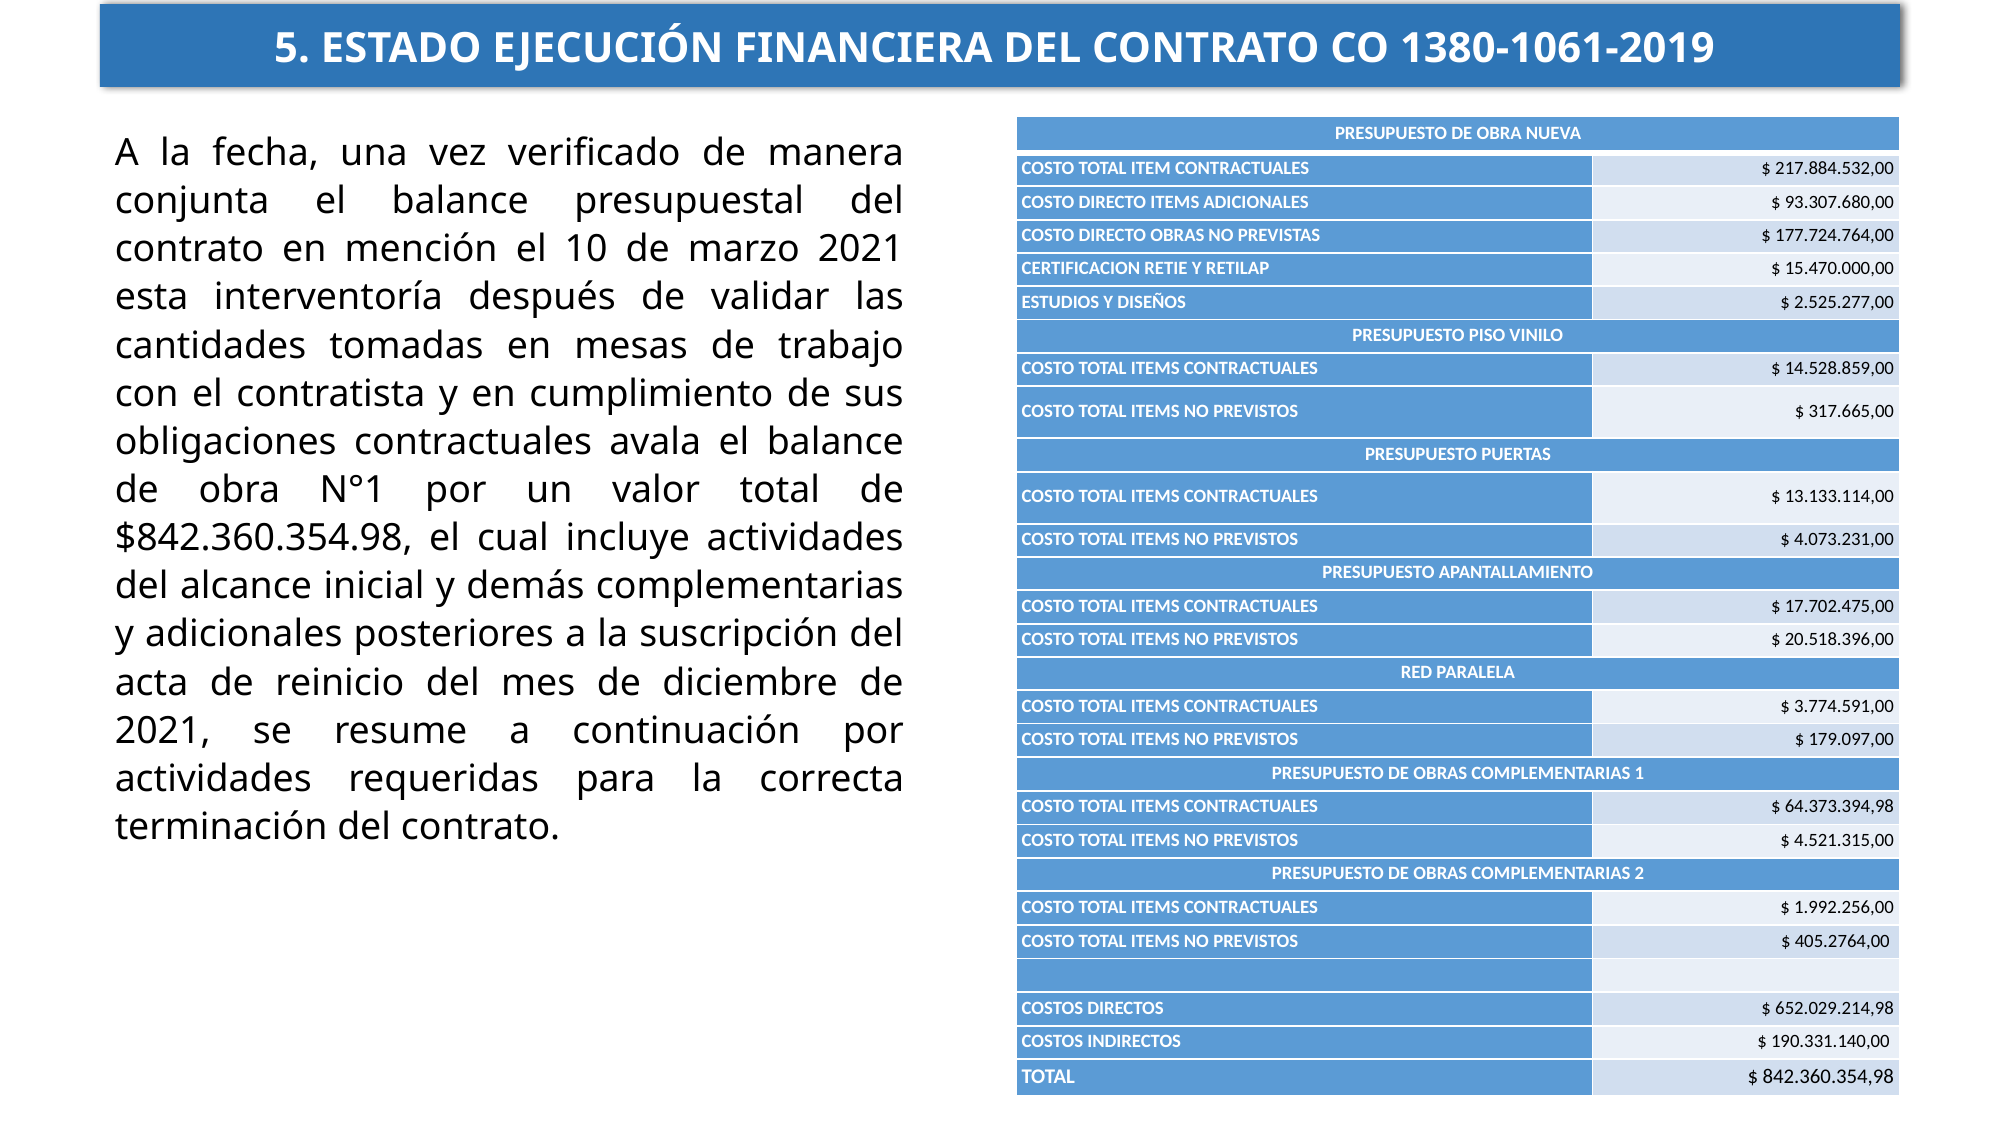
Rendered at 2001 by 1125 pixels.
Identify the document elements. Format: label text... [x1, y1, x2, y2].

table_cell $ 14.528.859,00 [1593, 354, 1899, 385]
table_cell COSTO TOTAL ITEM CONTRACTUALES [1017, 156, 1592, 185]
table_cell COSTO TOTAL ITEMS NO PREVISTOS [1017, 825, 1592, 857]
table_cell COSTO DIRECTO ITEMS ADICIONALES [1017, 187, 1592, 219]
table_cell $ 64.373.394,98 [1593, 792, 1899, 824]
table_cell COSTO TOTAL ITEMS NO PREVISTOS [1017, 625, 1592, 656]
table_cell $ 1.992.256,00 [1593, 892, 1899, 924]
table_cell PRESUPUESTO APANTALLAMIENTO [1017, 558, 1899, 589]
table_cell COSTO TOTAL ITEMS NO PREVISTOS [1017, 387, 1592, 437]
table_cell CERTIFICACION RETIE Y RETILAP [1017, 254, 1592, 285]
table_cell [1017, 959, 1592, 991]
table_cell PRESUPUESTO DE OBRAS COMPLEMENTARIAS 2 [1017, 859, 1899, 890]
table_cell ESTUDIOS Y DISEÑOS [1017, 287, 1592, 319]
table_cell COSTO TOTAL ITEMS NO PREVISTOS [1017, 525, 1592, 556]
table_cell COSTO TOTAL ITEMS CONTRACTUALES [1017, 691, 1592, 723]
table_cell $ 13.133.114,00 [1593, 473, 1899, 523]
table_cell $ 405.2764,00 [1593, 926, 1899, 958]
table_cell $ 4.073.231,00 [1593, 525, 1899, 556]
table_cell COSTO TOTAL ITEMS CONTRACTUALES [1017, 892, 1592, 924]
table_cell COSTOS DIRECTOS [1017, 993, 1592, 1025]
table_cell $ 190.331.140,00 [1593, 1027, 1899, 1058]
table_cell $ 4.521.315,00 [1593, 825, 1899, 857]
table_cell $ 842.360.354,98 [1593, 1060, 1899, 1095]
table_cell COSTOS INDIRECTOS [1017, 1027, 1592, 1058]
table_cell PRESUPUESTO DE OBRAS COMPLEMENTARIAS 1 [1017, 758, 1899, 790]
table_cell $ 3.774.591,00 [1593, 691, 1899, 723]
table_cell COSTO TOTAL ITEMS CONTRACTUALES [1017, 591, 1592, 623]
text_box A la fecha, una vez verificado de manera conjunta el balance presupuestal del contrato en mención el 10 de marzo 2021 esta interventoría después de validar las cantidades tomadas en mesas de trabajo con el contratista y en cumplimiento de sus obligaciones contractuales avala el balance de obra N°1 por un valor total de $842.360.354.98, el cual incluye actividades del alcance inicial y demás complementarias y adicionales posteriores a la suscripción del acta de reinicio del mes de diciembre de 2021, se resume a continuación por actividades requeridas para la correcta terminación del contrato. [99, 117, 920, 855]
table_cell PRESUPUESTO PUERTAS [1017, 439, 1899, 471]
table_cell COSTO TOTAL ITEMS CONTRACTUALES [1017, 792, 1592, 824]
table_cell TOTAL [1017, 1060, 1592, 1095]
table_cell COSTO TOTAL ITEMS NO PREVISTOS [1017, 724, 1592, 756]
text_box 5. ESTADO EJECUCIÓN FINANCIERA DEL CONTRATO CO 1380-1061-2019 [99, 4, 1900, 87]
table_cell $ 317.665,00 [1593, 387, 1899, 437]
table_cell $ 2.525.277,00 [1593, 287, 1899, 319]
table_cell $ 15.470.000,00 [1593, 254, 1899, 285]
table_cell $ 179.097,00 [1593, 724, 1899, 756]
table_cell $ 20.518.396,00 [1593, 625, 1899, 656]
table_header PRESUPUESTO DE OBRA NUEVA [1017, 117, 1899, 150]
table_cell COSTO TOTAL ITEMS CONTRACTUALES [1017, 473, 1592, 523]
table_cell $ 93.307.680,00 [1593, 187, 1899, 219]
table_cell $ 177.724.764,00 [1593, 221, 1899, 252]
table_cell COSTO TOTAL ITEMS NO PREVISTOS [1017, 926, 1592, 958]
table_cell COSTO DIRECTO OBRAS NO PREVISTAS [1017, 221, 1592, 252]
table_cell COSTO TOTAL ITEMS CONTRACTUALES [1017, 354, 1592, 385]
table_cell $ 652.029.214,98 [1593, 993, 1899, 1025]
table_cell PRESUPUESTO PISO VINILO [1017, 320, 1899, 352]
table_cell [1593, 959, 1899, 991]
table_cell $ 17.702.475,00 [1593, 591, 1899, 623]
table_cell $ 217.884.532,00 [1593, 156, 1899, 185]
table_cell RED PARALELA [1017, 658, 1899, 689]
